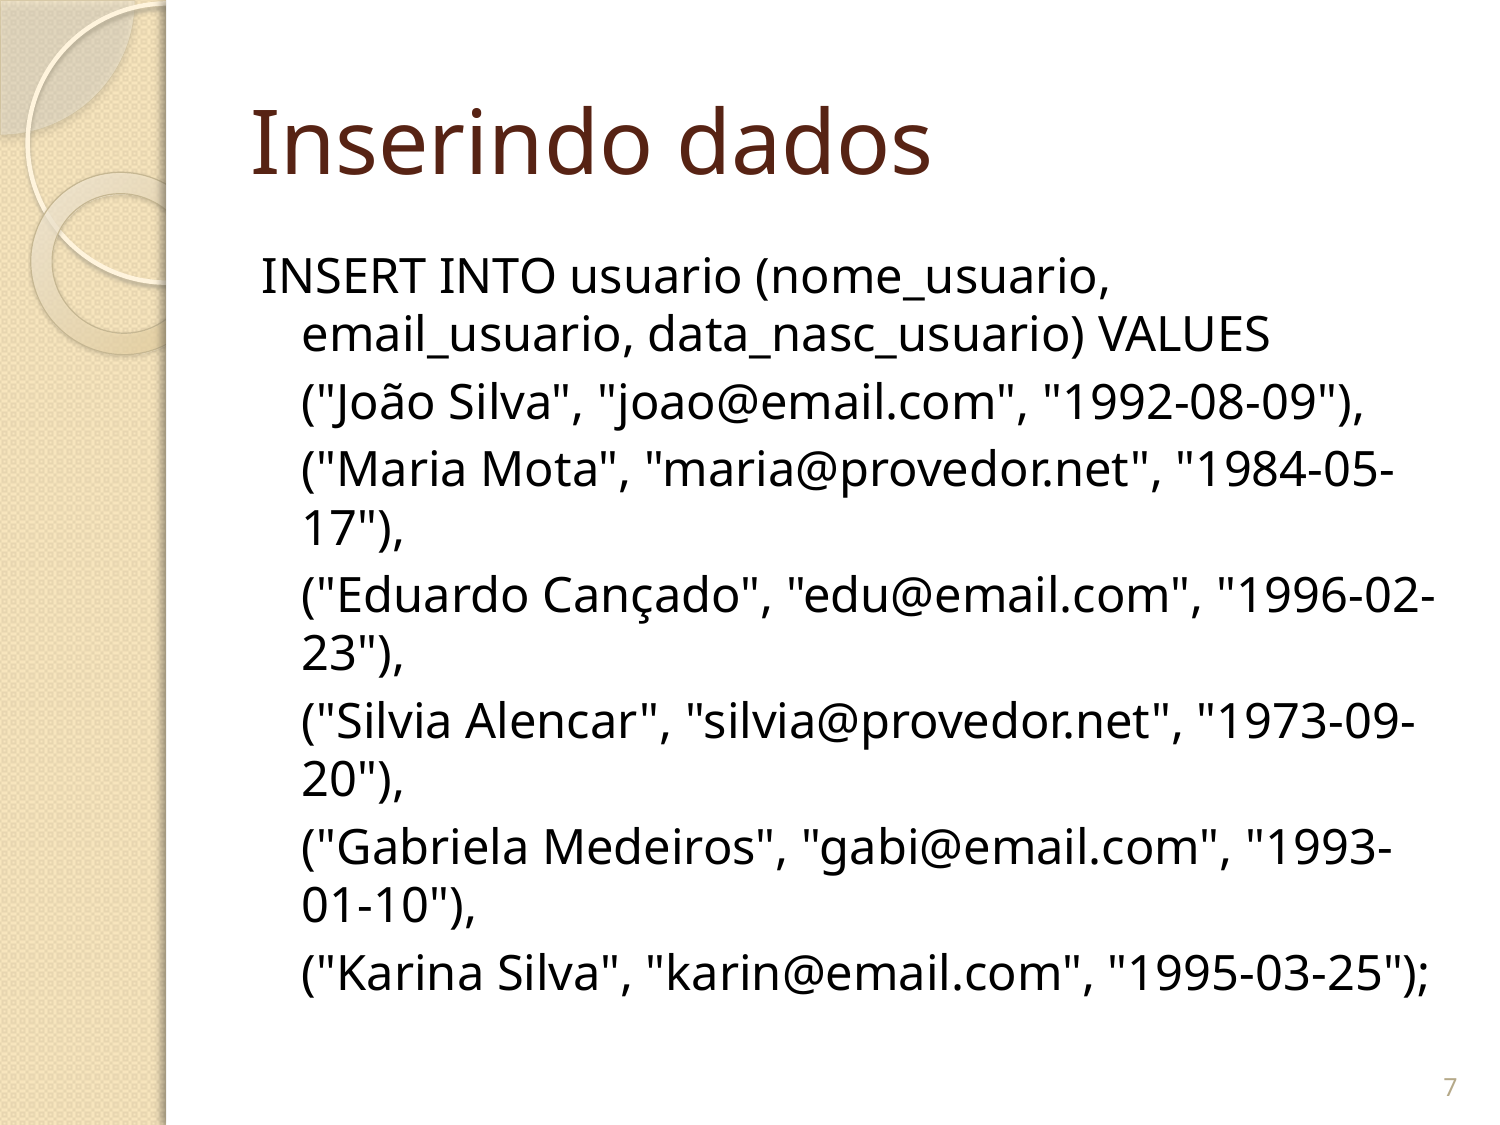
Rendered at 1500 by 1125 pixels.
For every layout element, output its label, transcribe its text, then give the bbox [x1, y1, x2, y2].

slide_number 7 [1413, 1034, 1488, 1113]
list INSERT INTO usuario (nome_usuario, email_usuario, data_nasc_usuario) VALUES ("João Silva", "joao@email.com", "1992-08-09"), ("Maria Mota", "maria@provedor.net", "1984-05-17"), ("Eduardo Cançado", "edu@email.com", "1996-02-23"), ("Silvia Alencar", "silvia@provedor.net", "1973-09-20"), ("Gabriela Medeiros", "gabi@email.com", "1993-01-10"), ("Karina Silva", "karin@email.com", "1995-03-25"); [235, 237, 1466, 1025]
title Inserindo dados [235, 45, 1466, 233]
